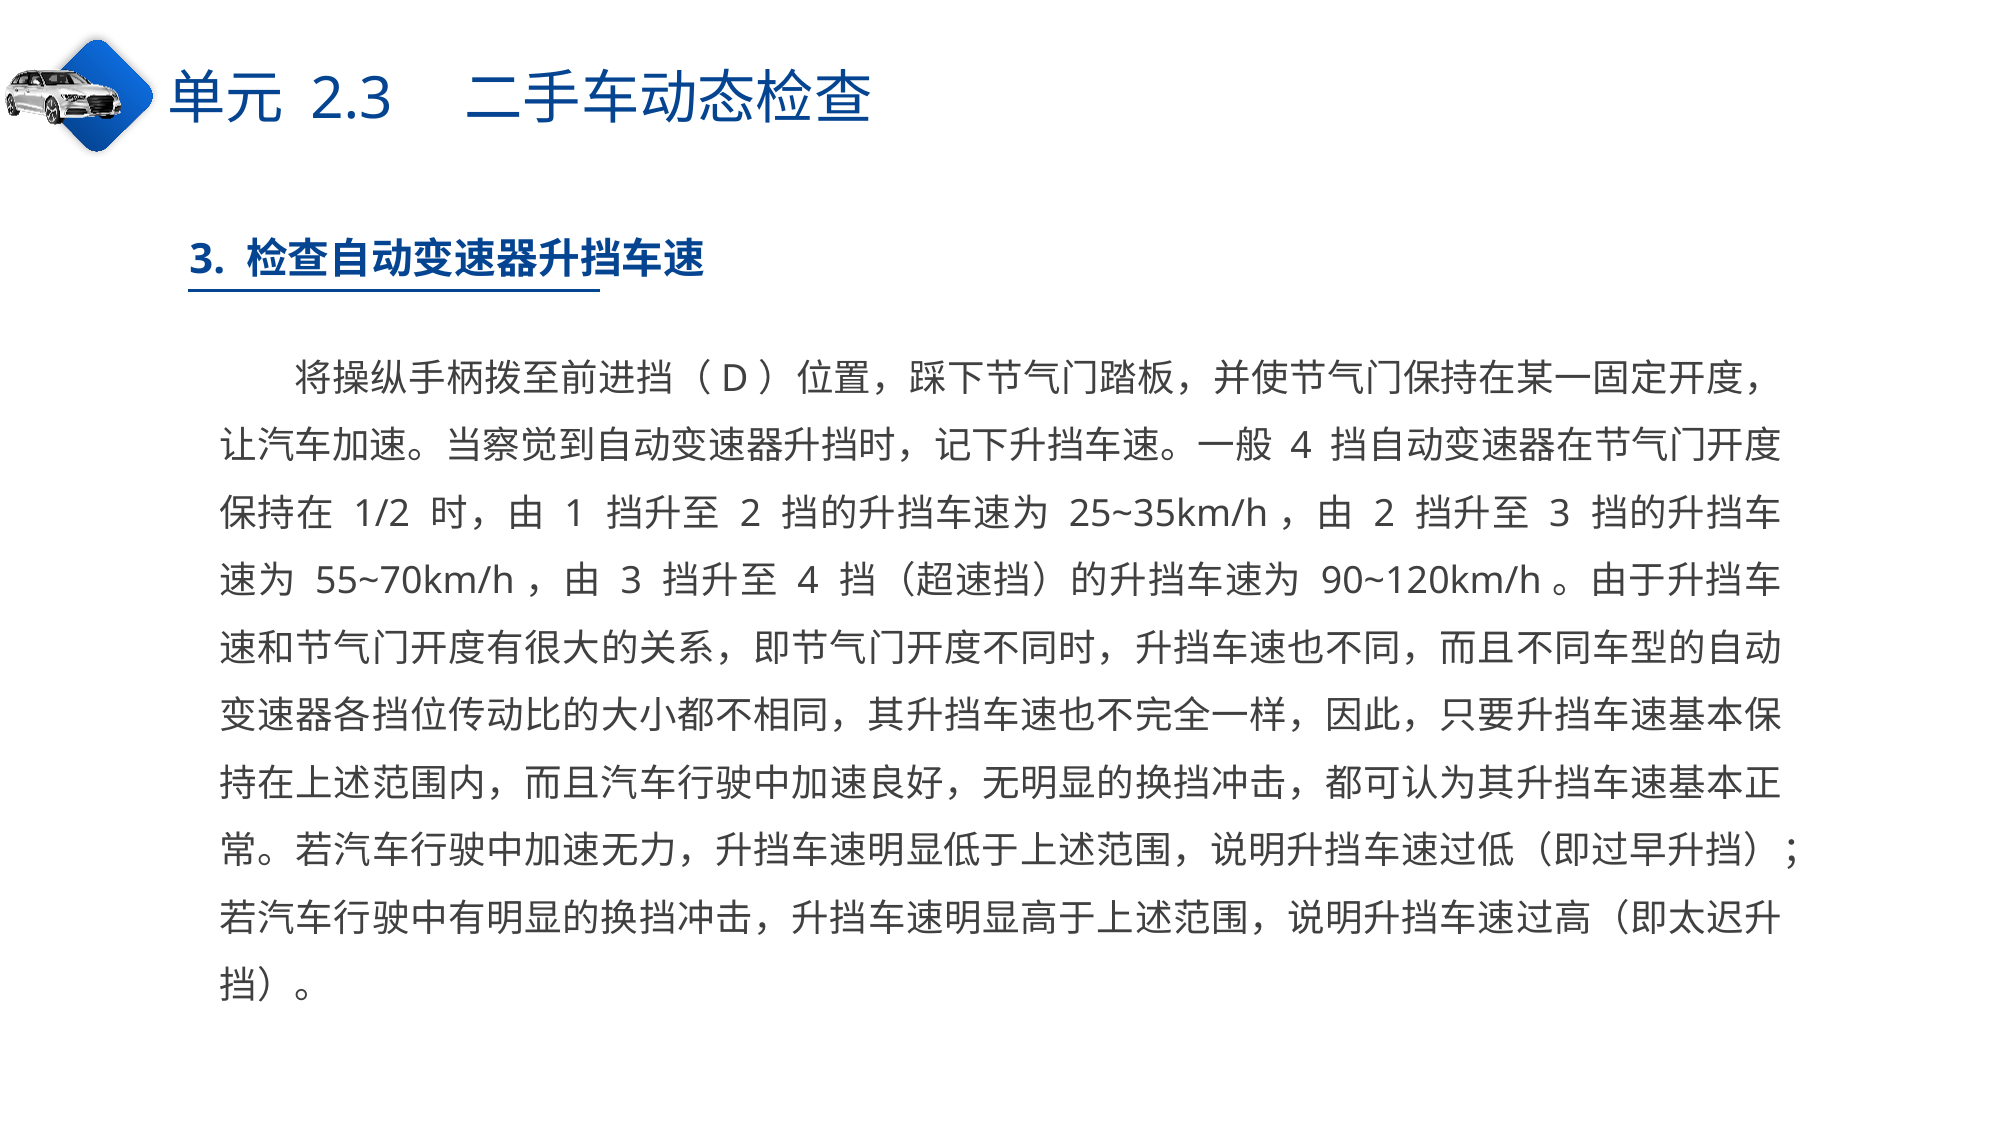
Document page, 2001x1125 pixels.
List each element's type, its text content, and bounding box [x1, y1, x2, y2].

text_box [174, 224, 1330, 291]
text_box 将操纵手柄拨至前进挡（D）位置，踩下节气门踏板，并使节气门保持在某一固定开度，让汽车加速。当察觉到自动变速器升挡时，记下升挡车速。一般 4 挡自动变速器在节气门开度保持在 1/2 时，由 1 挡升至 2 挡的升挡车速为 25~35km/h，由 2 挡升至 3 挡的升挡车速为 55~70km/h，由 3 挡升至 4 挡（超速挡）的升挡车速为 90~120km/h。由于升挡车速和节气门开度有很大的关系，即节气门开度不同时，升挡车速也不同，而且不同车型的自动变速器各挡位传动比的大小都不相同，其升挡车速也不完全一样，因此，只要升挡车速基本保持在上述范围内，而且汽车行驶中加速良好，无明显的换挡冲击，都可认为其升挡车速基本正常。若汽车行驶中加速无力，升挡车速明显低于上述范围，说明升挡车速过低（即过早升挡）；若汽车行驶中有明显的换挡冲击，升挡车速明显高于上述范围，说明升挡车速过高（即太迟升挡）。 [204, 323, 1797, 1094]
text_box 单元 2.3 二手车动态检查 [152, 52, 888, 138]
picture [0, 31, 125, 157]
